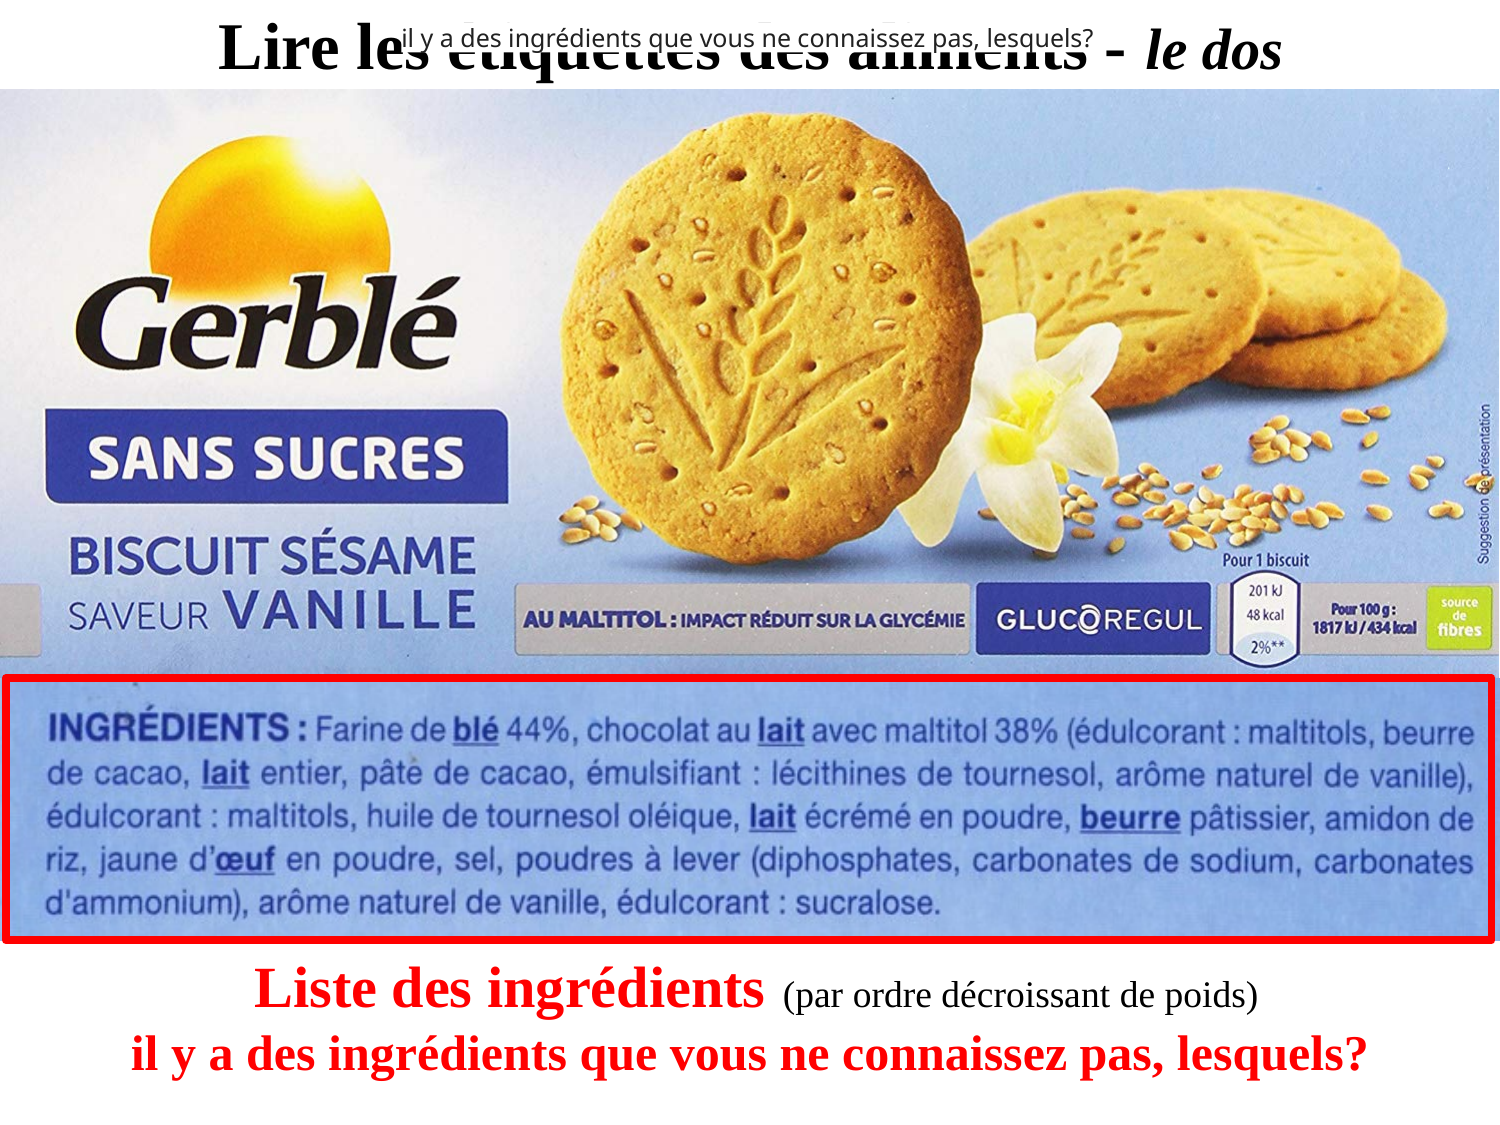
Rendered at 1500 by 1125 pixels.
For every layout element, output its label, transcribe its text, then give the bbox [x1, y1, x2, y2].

text_box il y a des ingrédients que vous ne connaissez pas, lesquels? [401, 22, 1099, 53]
picture [0, 89, 1500, 941]
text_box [5, 677, 1494, 1091]
text_box Lire les étiquettes des aliments - le dos [2, 0, 1500, 90]
